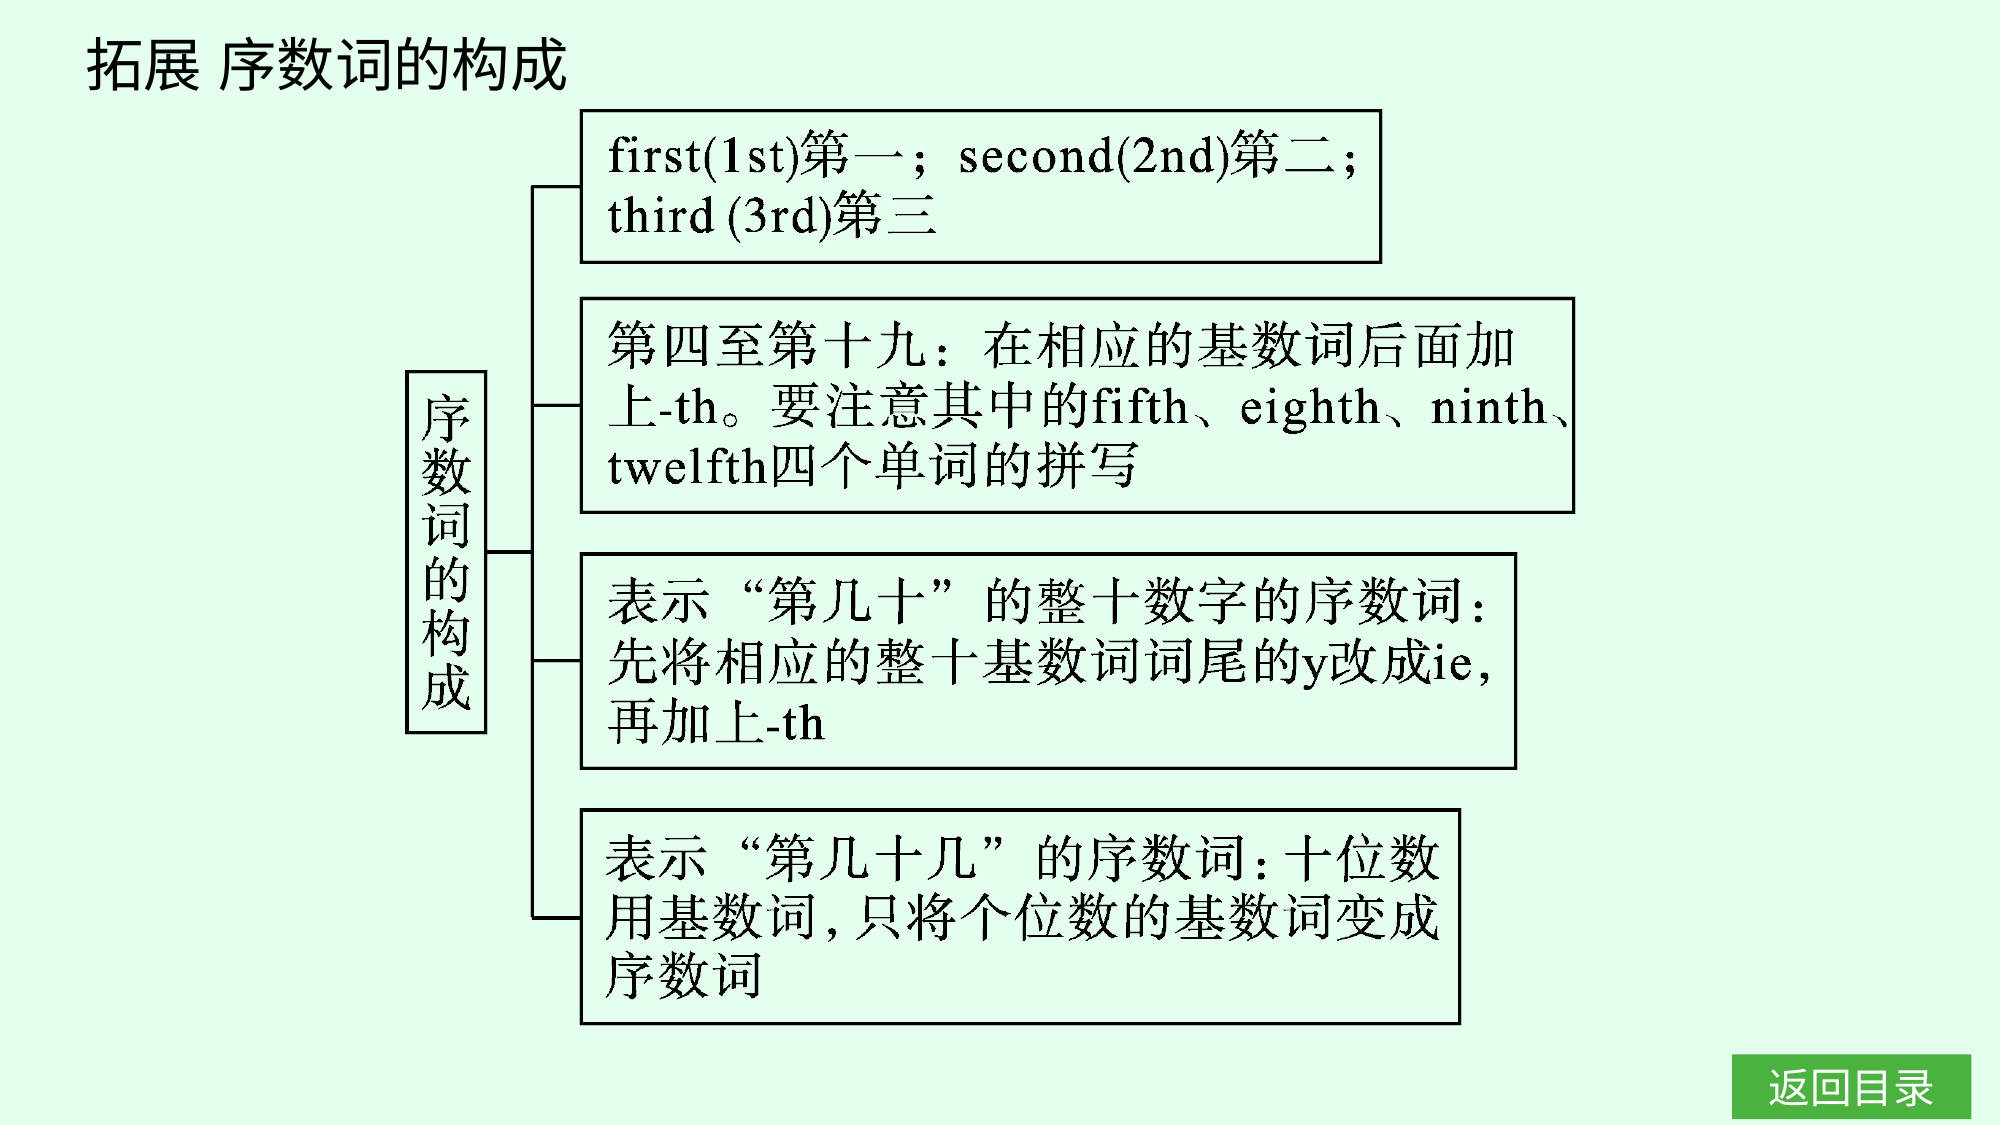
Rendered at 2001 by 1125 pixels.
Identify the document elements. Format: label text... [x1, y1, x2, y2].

text_box 拓展 序数词的构成 [71, 0, 600, 106]
picture [405, 106, 1576, 1027]
